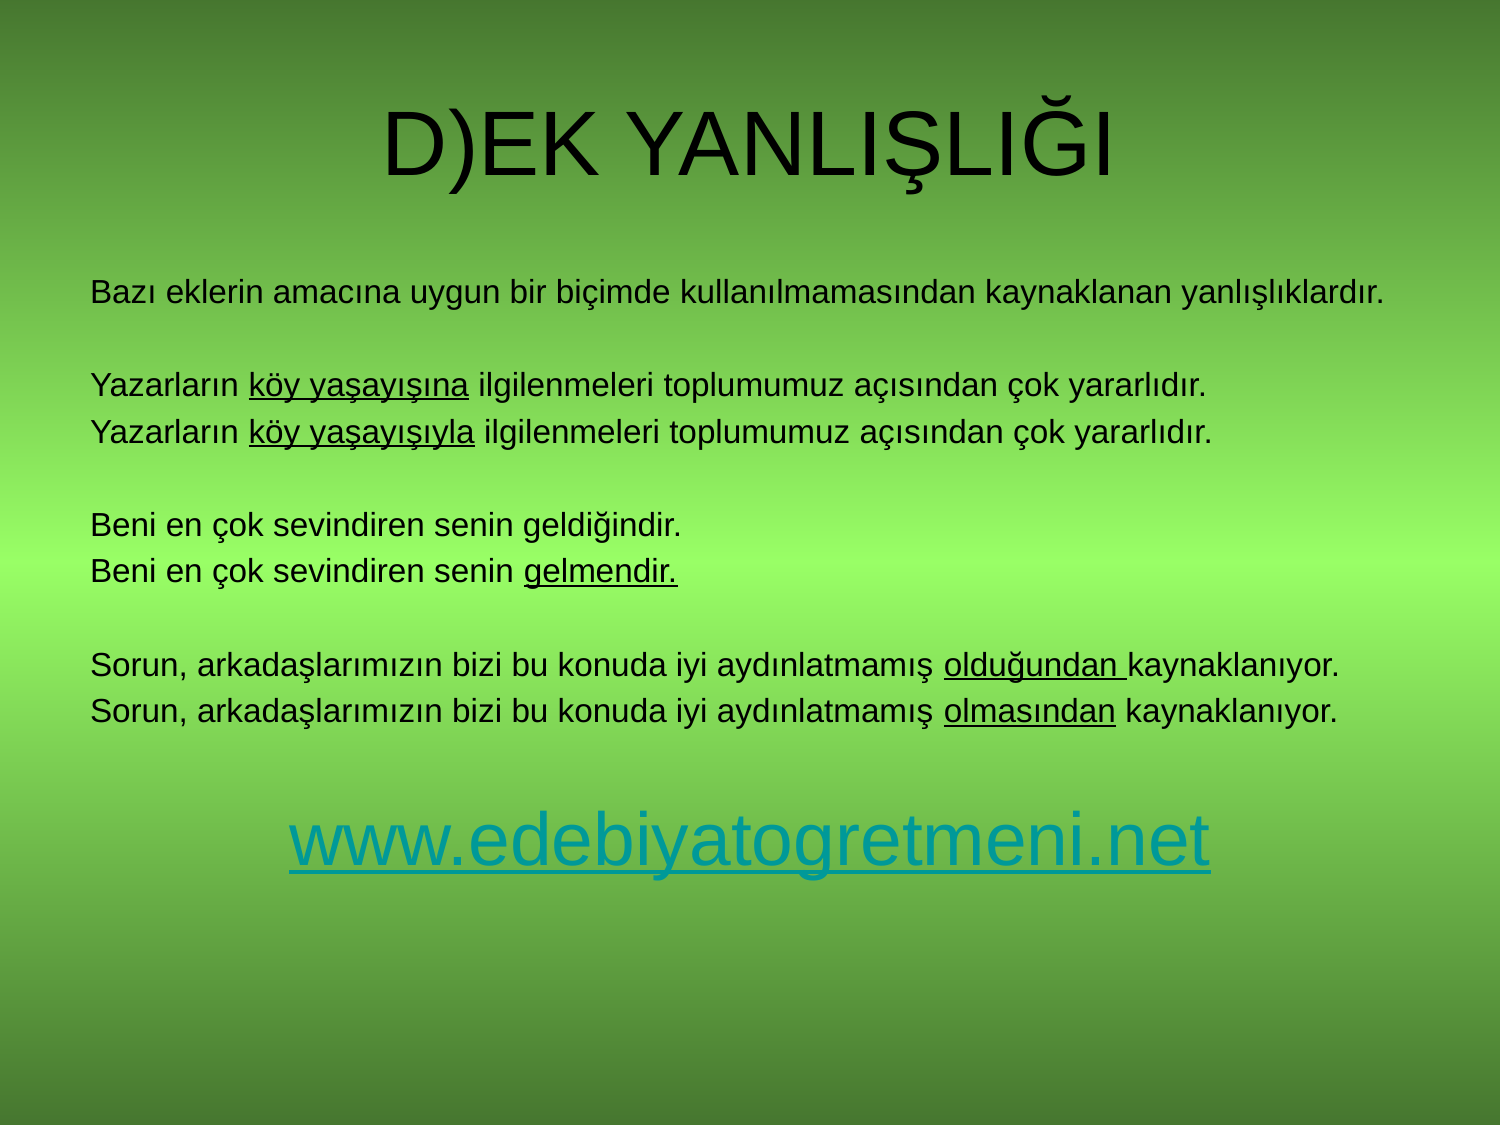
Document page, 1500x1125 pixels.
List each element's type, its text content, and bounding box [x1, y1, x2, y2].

title D)EK YANLIŞLIĞI [74, 44, 1426, 233]
list Bazı eklerin amacına uygun bir biçimde kullanılmamasından kaynaklanan yanlışlıklardır. Yazarların köy yaşayışına ilgilenmeleri toplumumuz açısından çok yararlıdır. Yazarların köy yaşayışıyla ilgilenmeleri toplumumuz açısından çok yararlıdır. Beni en çok sevindiren senin geldiğindir. Beni en çok sevindiren senin gelmendir. Sorun, arkadaşlarımızın bizi bu konuda iyi aydınlatmamış olduğundan kaynaklanıyor. Sorun, arkadaşlarımızın bizi bu konuda iyi aydınlatmamış olmasından kaynaklanıyor. www.edebiyatogretmeni.net [74, 262, 1426, 1006]
